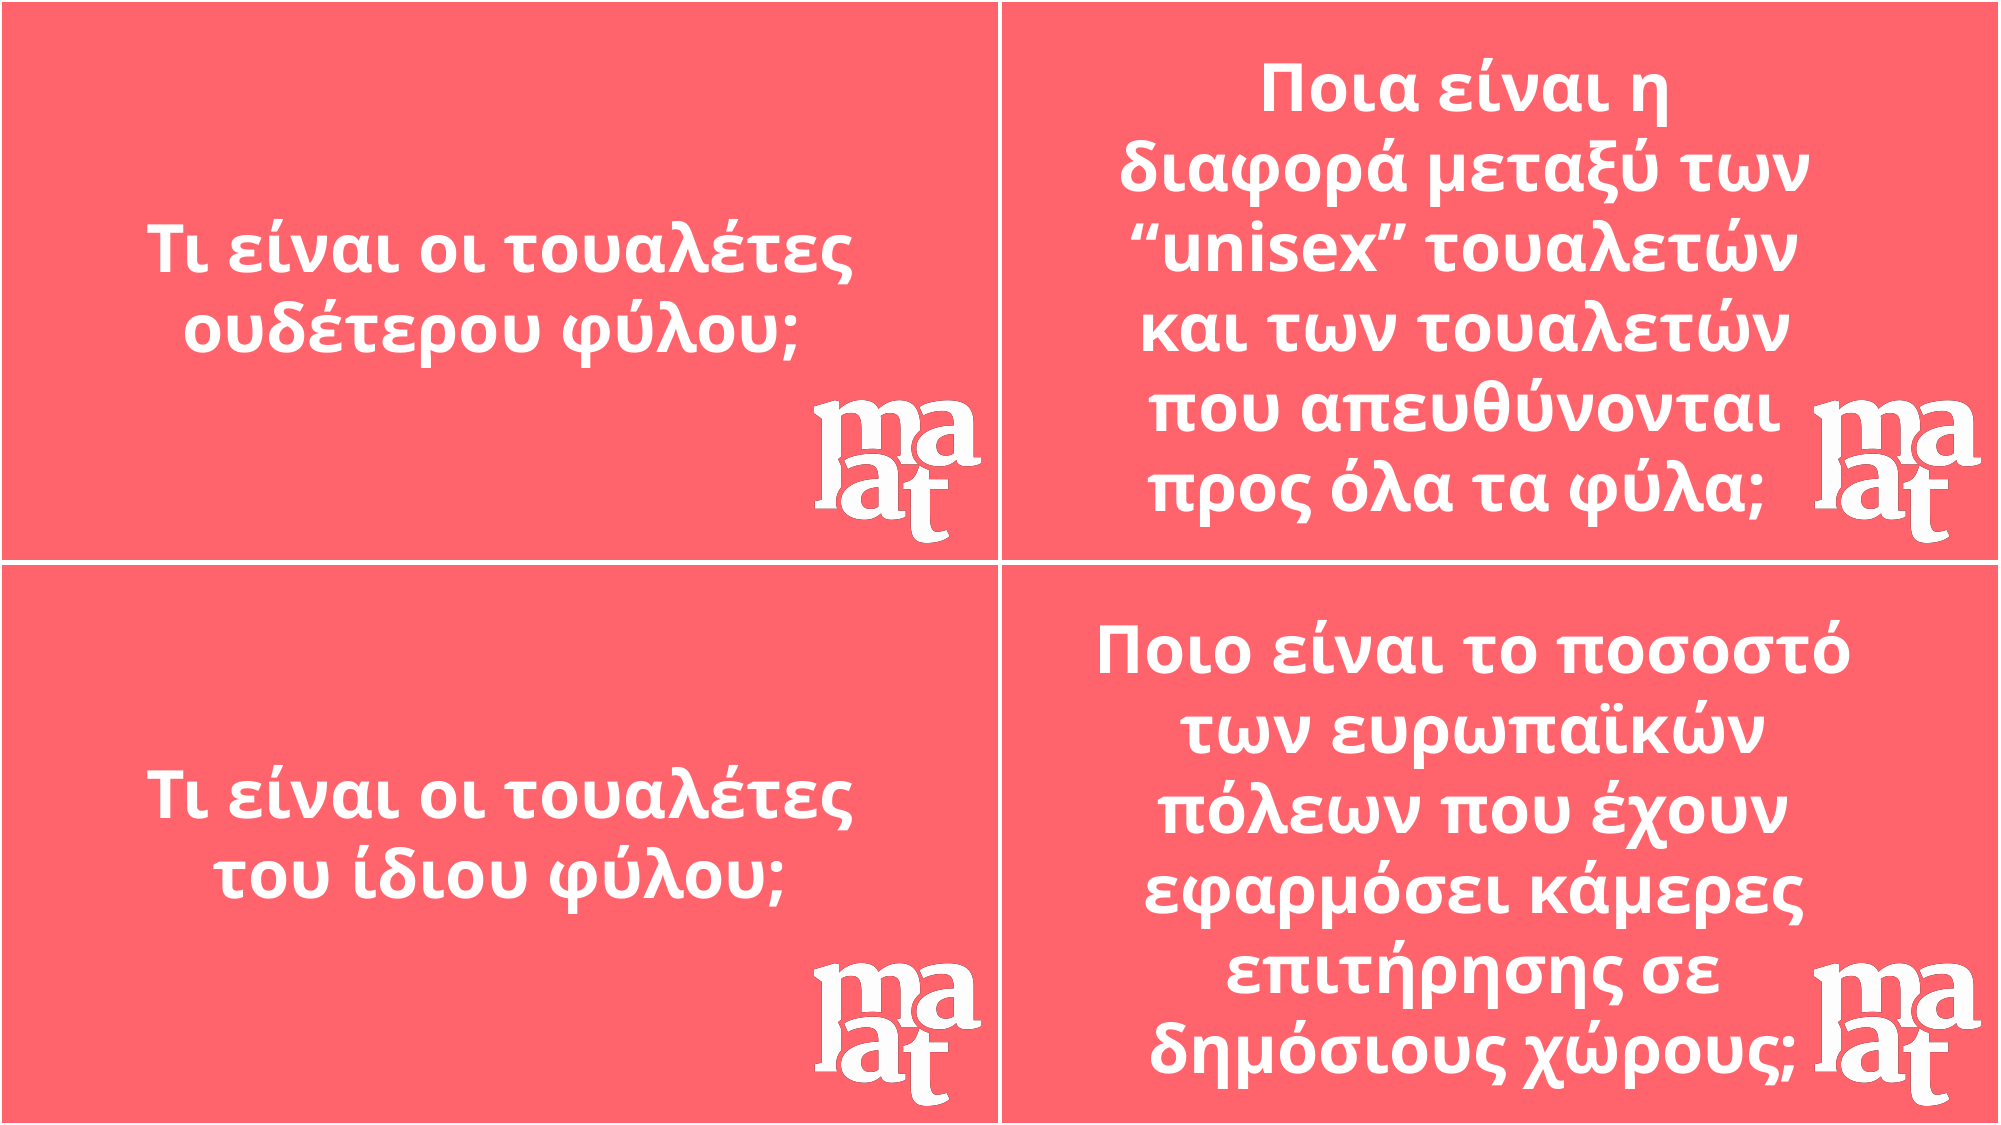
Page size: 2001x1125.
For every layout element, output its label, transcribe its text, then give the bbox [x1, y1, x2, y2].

text_box [0, 562, 999, 1125]
picture [1814, 400, 1981, 544]
text_box Τι είναι οι τουαλέτες ουδέτερου φύλου; [118, 198, 882, 374]
picture [814, 400, 981, 544]
text_box [999, 0, 2000, 562]
picture [814, 962, 981, 1106]
text_box [0, 0, 999, 562]
text_box Ποιο είναι το ποσοστό των ευρωπαϊκών πόλεων που έχουν εφαρμόσει κάμερες επιτήρησης σε δημόσιους χώρους; [1049, 599, 1898, 1095]
picture [1814, 962, 1981, 1106]
text_box Ποια είναι η διαφορά μεταξύ των “unisex” τουαλετών και των τουαλετών που απευθύνονται προς όλα τα φύλα; [1102, 36, 1829, 532]
text_box Τι είναι οι τουαλέτες του ίδιου φύλου; [102, 744, 898, 919]
text_box [999, 562, 2000, 1125]
